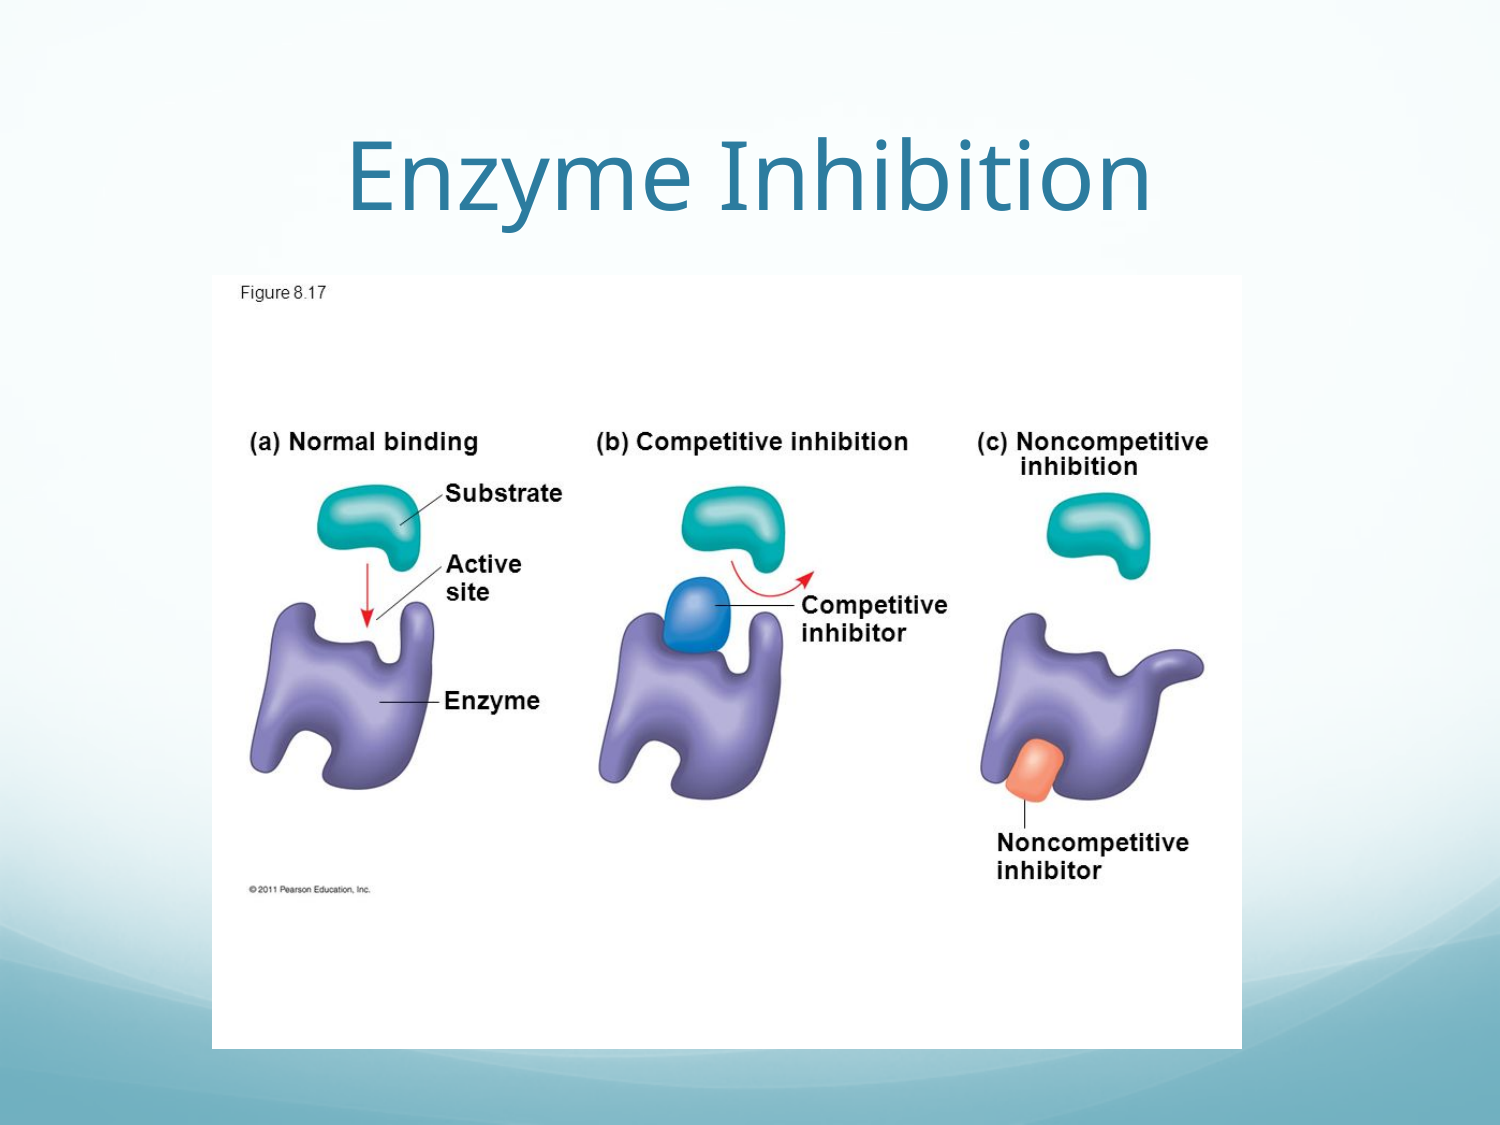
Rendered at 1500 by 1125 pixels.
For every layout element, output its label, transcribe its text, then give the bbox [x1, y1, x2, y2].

title Enzyme Inhibition [90, 17, 1410, 237]
picture [211, 275, 1243, 1049]
